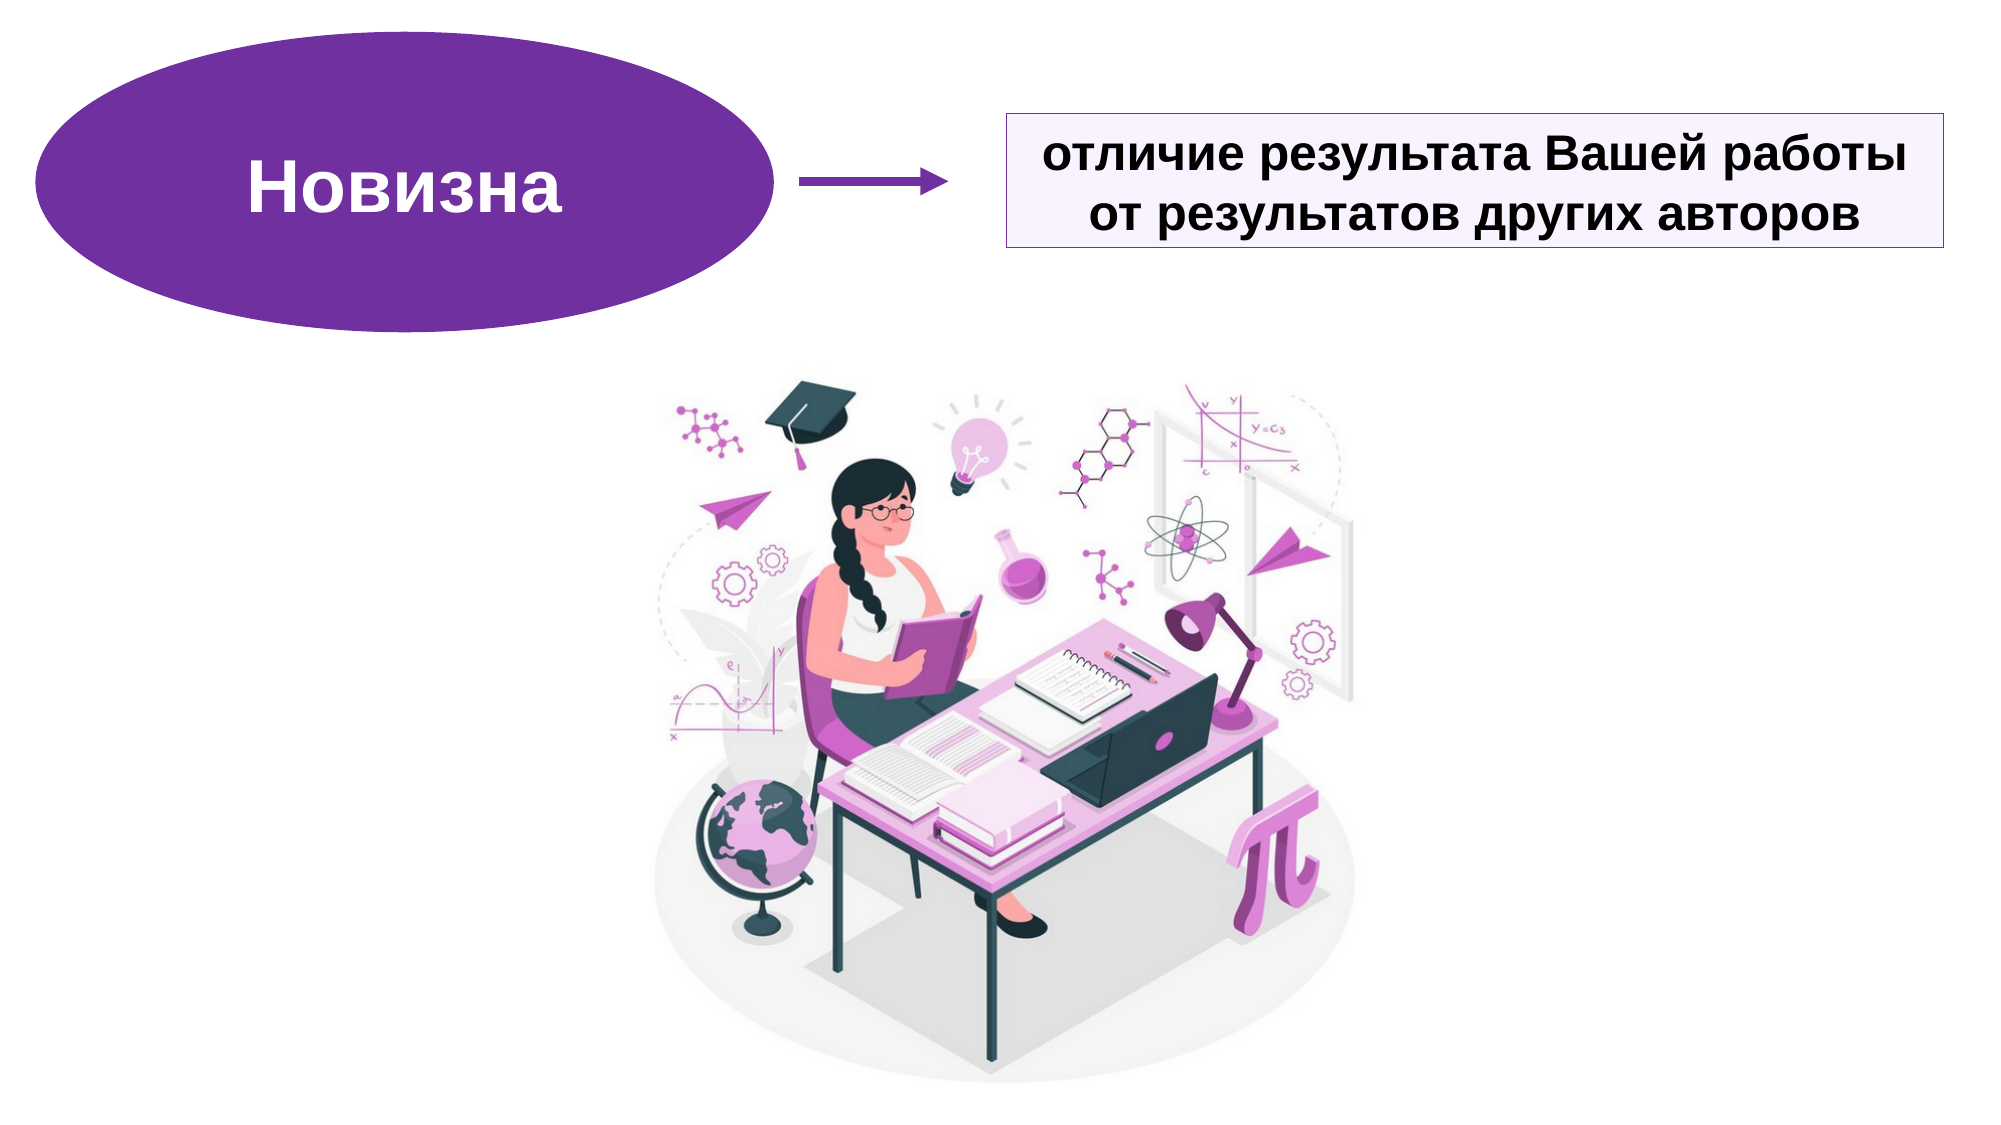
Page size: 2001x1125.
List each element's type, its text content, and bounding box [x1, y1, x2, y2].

picture [637, 355, 1375, 1093]
text_box отличие результата Вашей работы от результатов других авторов [1006, 113, 1944, 248]
text_box Новизна [35, 31, 774, 333]
